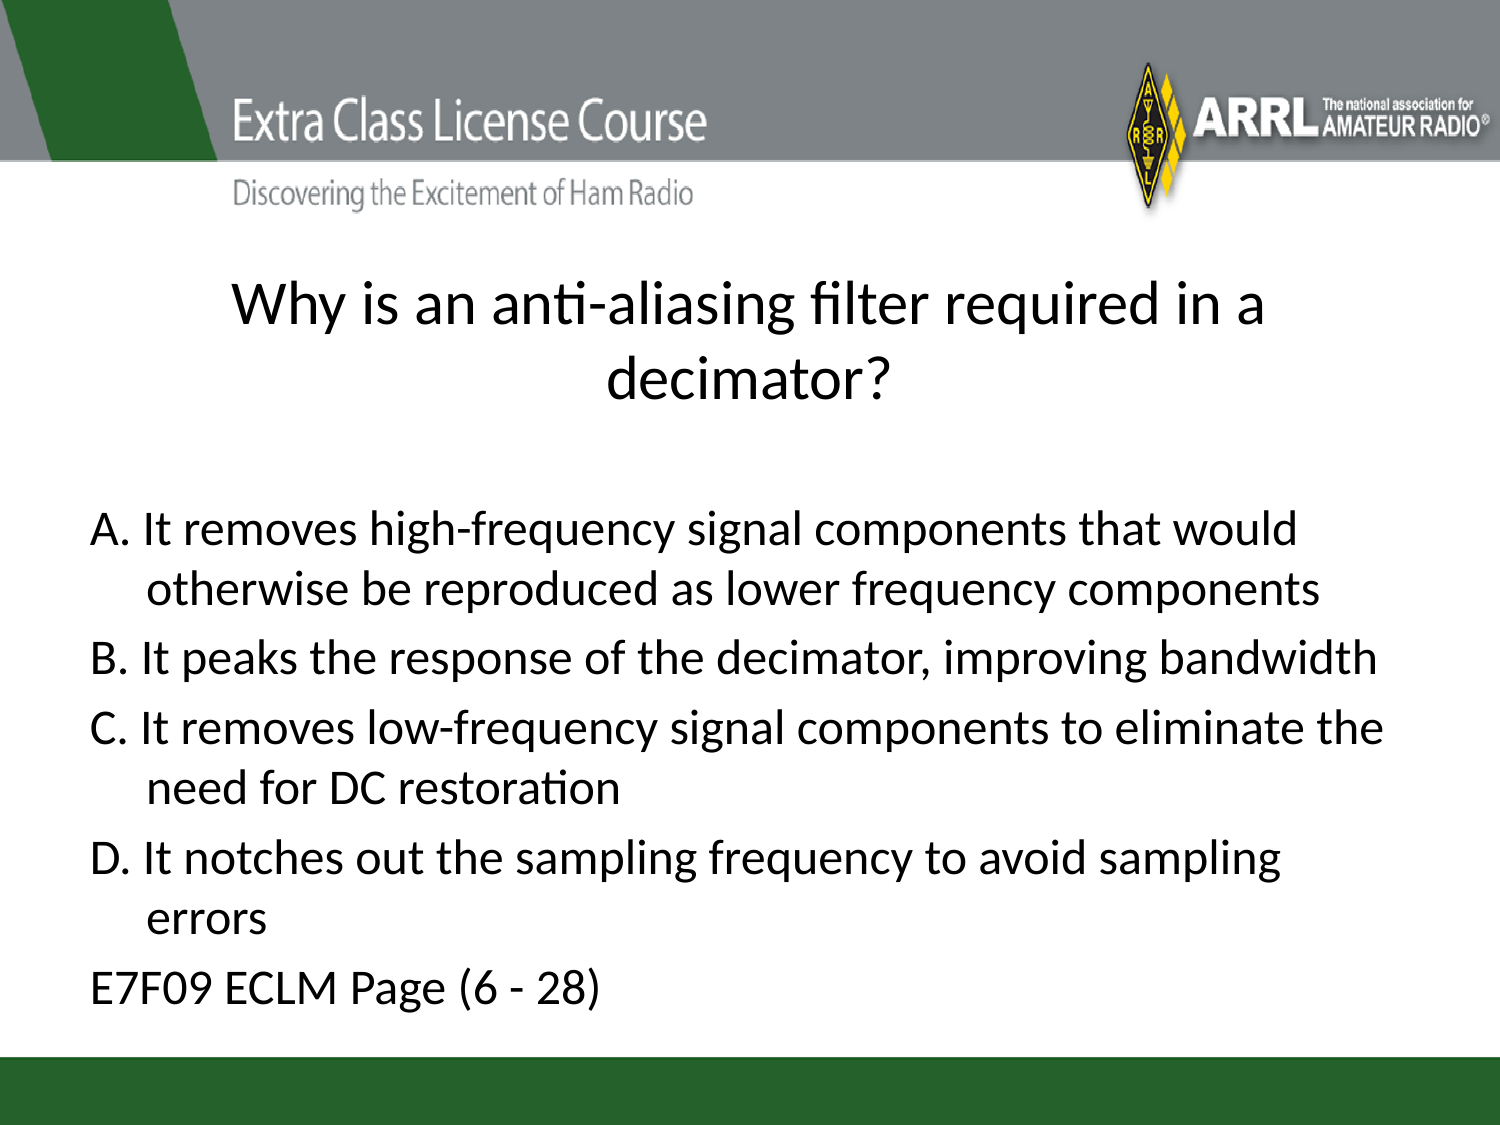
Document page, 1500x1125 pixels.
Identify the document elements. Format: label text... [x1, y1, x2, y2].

title Why is an anti-aliasing filter required in a decimator? [75, 254, 1425, 435]
picture [0, 0, 1500, 1125]
list A. It removes high-frequency signal components that would otherwise be reproduced as lower frequency components B. It peaks the response of the decimator, improving bandwidth C. It removes low-frequency signal components to eliminate the need for DC restoration D. It notches out the sampling frequency to avoid sampling errors E7F09 ECLM Page (6 - 28) [75, 487, 1425, 1005]
